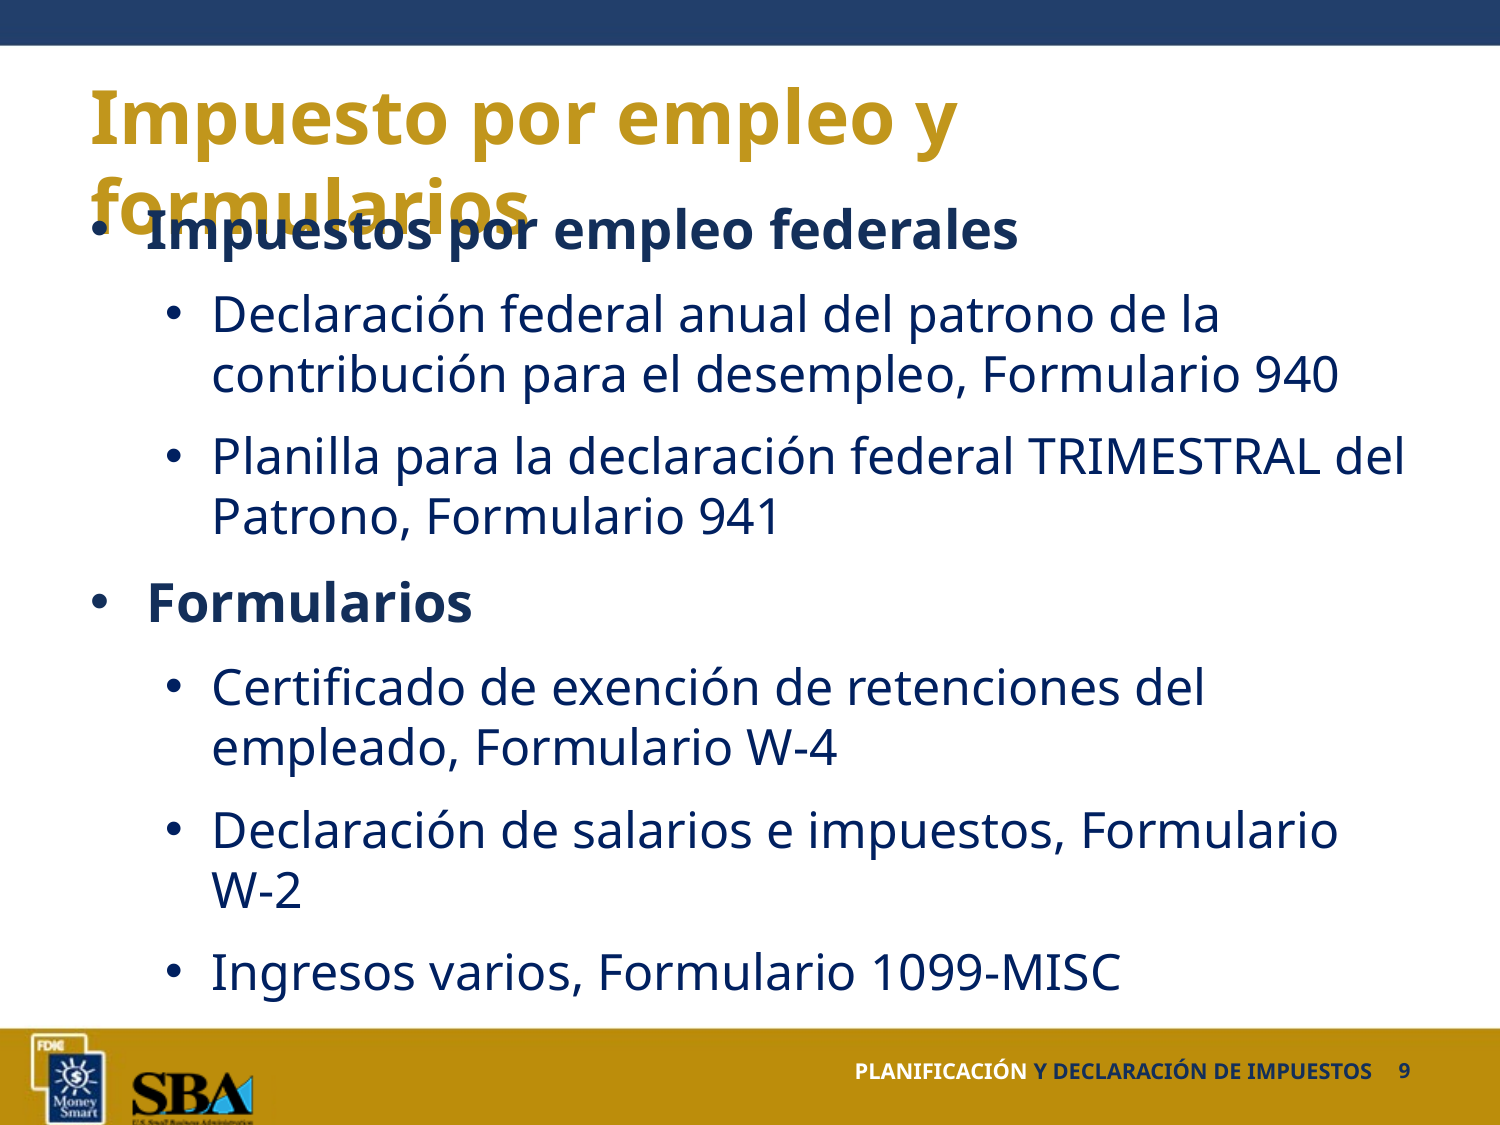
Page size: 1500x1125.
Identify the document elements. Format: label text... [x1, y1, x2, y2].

list Impuestos por empleo federales Declaración federal anual del patrono de la contribución para el desempleo, Formulario 940 Planilla para la declaración federal TRIMESTRAL del Patrono, Formulario 941 Formularios Certificado de exención de retenciones del empleado, Formulario W-4 Declaración de salarios e impuestos, Formulario W-2 Ingresos varios, Formulario 1099-MISC [74, 187, 1426, 963]
picture [0, 0, 1500, 1125]
title Impuesto por empleo y formularios [74, 62, 1426, 163]
